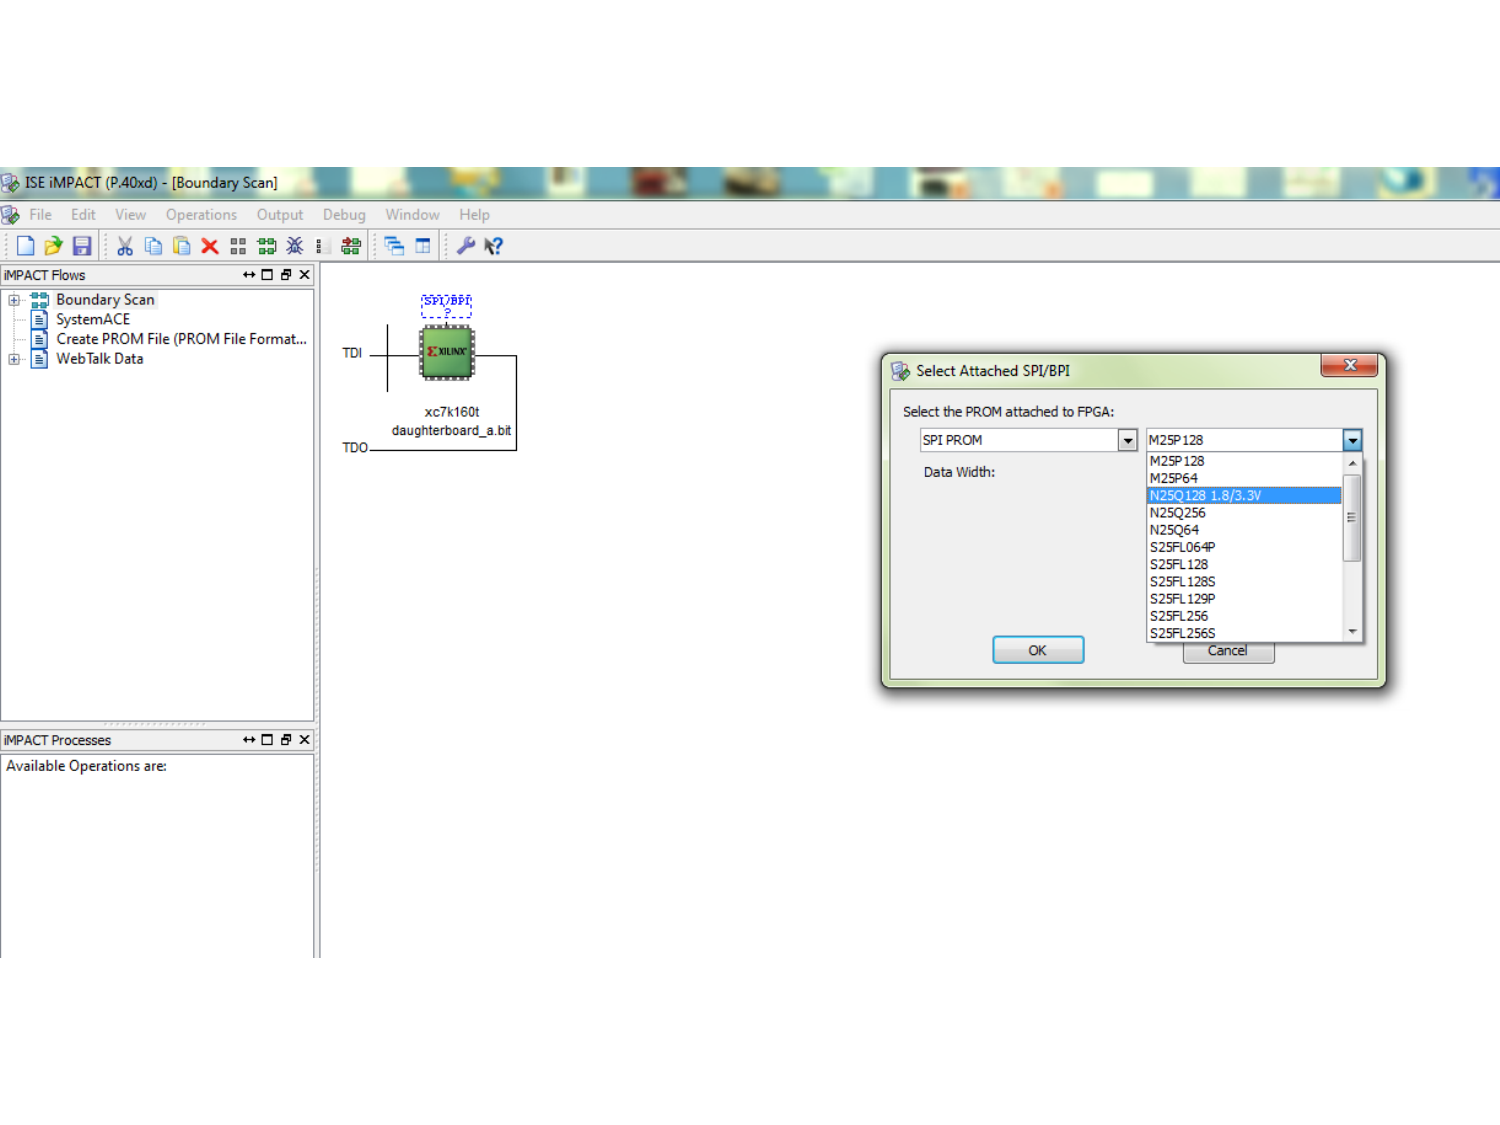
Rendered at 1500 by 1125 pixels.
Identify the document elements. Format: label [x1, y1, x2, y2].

picture [0, 167, 1500, 958]
